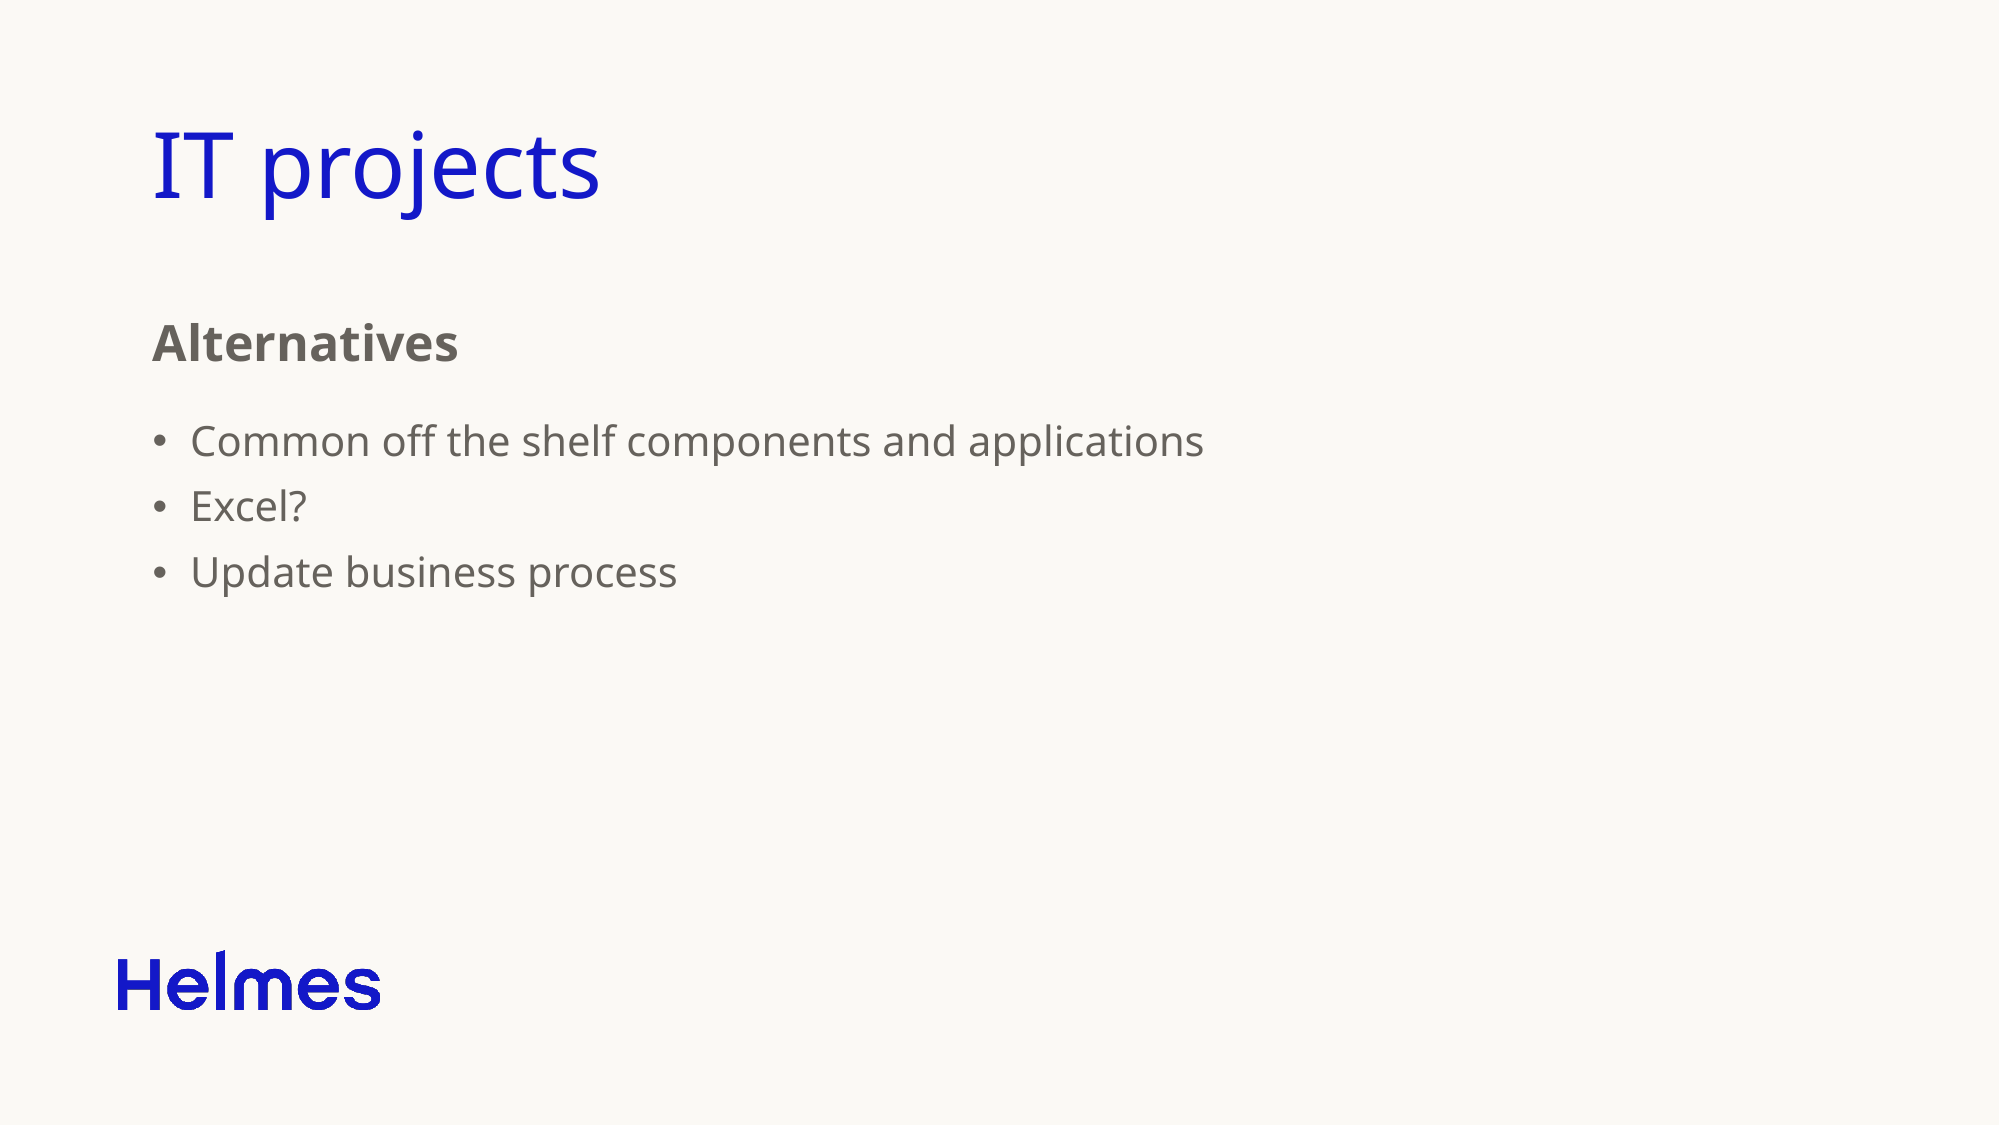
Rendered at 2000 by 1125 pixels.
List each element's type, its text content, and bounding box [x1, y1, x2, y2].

picture [118, 950, 380, 1010]
list Common off the shelf components and applications Excel? Update business process [137, 412, 1484, 1017]
title IT projects [137, 59, 1863, 278]
list Alternatives [137, 277, 988, 412]
